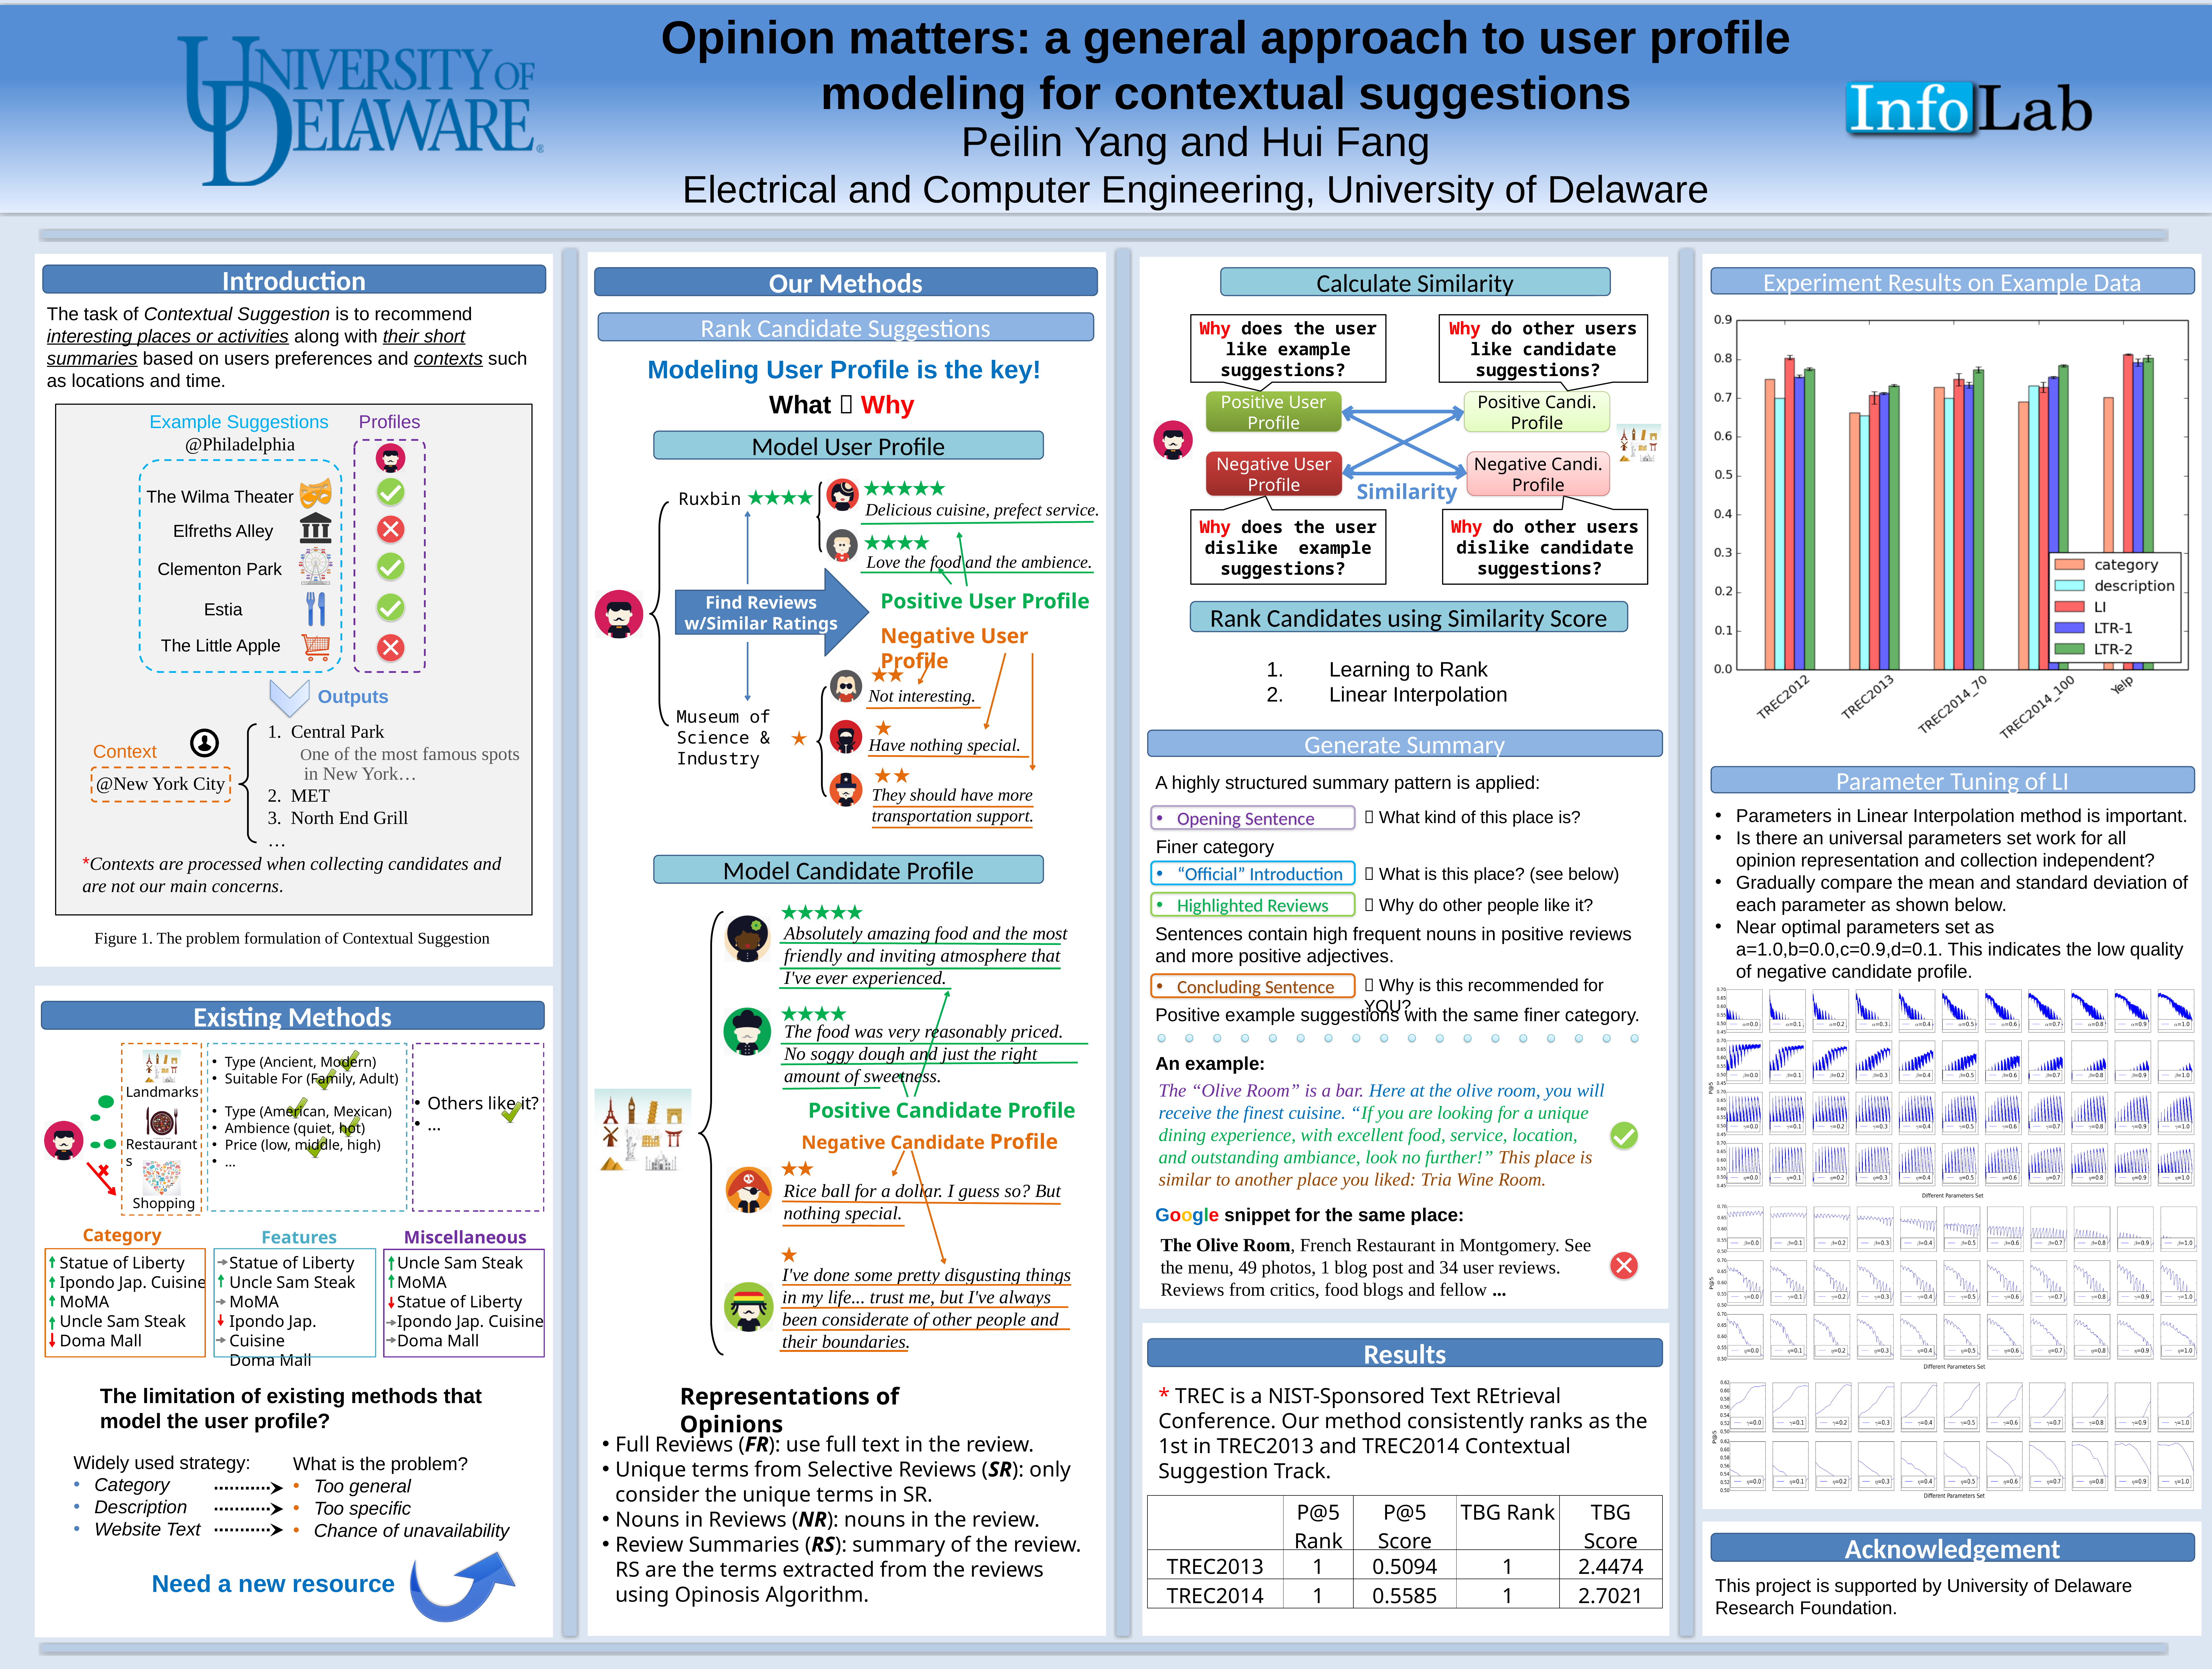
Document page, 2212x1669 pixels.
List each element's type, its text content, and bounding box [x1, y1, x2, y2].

text_box [1158, 1034, 1166, 1042]
text_box Example Suggestions @Philadelphia [145, 408, 335, 456]
text_box A highly structured summary pattern is applied: [1151, 768, 1562, 795]
text_box Introduction [42, 265, 546, 294]
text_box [893, 1150, 905, 1177]
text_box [781, 1307, 1068, 1308]
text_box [377, 634, 405, 662]
text_box [1680, 249, 1693, 1636]
text_box Figure 1. The problem formulation of Contextual Suggestion [90, 925, 501, 949]
text_box [1408, 1034, 1416, 1042]
text_box [797, 903, 814, 919]
picture [305, 1135, 329, 1159]
table_cell 1 [1457, 1579, 1559, 1608]
text_box Not interesting. [1007, 682, 1031, 707]
text_box [813, 1005, 830, 1017]
text_box I've done some pretty disgusting things in my life... trust me, but I've always been considerate of other people and their boundaries. [778, 1260, 1078, 1354]
text_box Why does the user dislike example suggestions? [1190, 498, 1387, 585]
text_box Shopping [201, 1192, 205, 1213]
picture [829, 773, 863, 807]
text_box Statue of Liberty Uncle Sam Steak MoMA Ipondo Jap. Cuisine Doma Mall [225, 1250, 379, 1371]
text_box [1213, 1034, 1221, 1042]
text_box [1702, 253, 2202, 1510]
text_box [1380, 1034, 1388, 1042]
text_box Existing Methods [41, 1001, 545, 1030]
text_box Museum of Science & Industry [672, 703, 800, 770]
table_cell 0.5585 [1354, 1579, 1456, 1608]
text_box Generate Summary [1147, 729, 1663, 757]
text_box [914, 991, 949, 1043]
text_box *Contexts are processed when collecting candidates and are not our main concerns. [78, 849, 511, 898]
picture [285, 1096, 309, 1120]
picture [830, 670, 862, 702]
text_box Category [78, 1222, 174, 1247]
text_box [912, 1206, 945, 1265]
text_box * TREC is a NIST-Sponsored Text REtrieval Conference. Our method consistently ranks as the 1st in TREC2013 and TREC2014 Contextual Suggestion Track. [1154, 1380, 1658, 1485]
picture [723, 1008, 771, 1056]
text_box Others like it? … [544, 1090, 551, 1136]
text_box Negative Candidate Profile [797, 1126, 1095, 1155]
text_box Absolutely amazing food and the most friendly and inviting atmosphere that I've ever experienced. [780, 919, 1095, 990]
text_box What  Why [765, 386, 946, 421]
text_box  Why is this recommended for YOU? [1360, 972, 1658, 1018]
text_box [797, 1160, 814, 1176]
text_box [817, 482, 822, 552]
text_box [699, 912, 724, 1355]
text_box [779, 988, 952, 989]
text_box [889, 675, 902, 682]
text_box  What is this place? (see below) [1360, 860, 1658, 886]
text_box “Official” Introduction [1151, 861, 1355, 885]
table_cell 1 [1284, 1579, 1353, 1608]
text_box [563, 249, 577, 1636]
text_box Rank Candidates using Similarity Score [1190, 601, 1629, 632]
picture [826, 478, 859, 511]
picture [375, 443, 405, 473]
picture [142, 1104, 181, 1139]
text_box Profiles [352, 408, 428, 434]
text_box Statue of Liberty Ipondo Jap. Cuisine MoMA Uncle Sam Steak Doma Mall [206, 1250, 211, 1352]
text_box [55, 404, 533, 915]
text_box Representations of Opinions [676, 1379, 1011, 1429]
text_box Learning to Rank Linear Interpolation [1262, 653, 1541, 708]
text_box Widely used strategy: Category Description Website Text [69, 1448, 274, 1542]
text_box [780, 488, 797, 505]
text_box [817, 687, 827, 797]
text_box Highlighted Reviews [1151, 893, 1355, 916]
text_box This project is supported by University of Delaware Research Foundation. [1711, 1571, 2198, 1620]
text_box [139, 459, 342, 673]
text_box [782, 1329, 1070, 1330]
picture [1617, 424, 1661, 465]
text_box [959, 532, 967, 586]
picture [595, 1089, 691, 1177]
text_box [1519, 1034, 1527, 1042]
text_box [239, 724, 257, 843]
text_box [650, 502, 669, 726]
picture [142, 1160, 181, 1196]
text_box The “Olive Room” is a bar. Here at the olive room, you will receive the finest cuisine. “If you are looking for a unique dining experience, with excellent food, service, location, and outstanding ambiance, look no further!” This place is similar to another place you liked: Tria Wine Room. [1154, 1076, 1610, 1191]
text_box [90, 1114, 101, 1122]
text_box [928, 479, 946, 496]
text_box [1142, 1322, 1670, 1636]
table_header P@5 Rank [1284, 1496, 1353, 1549]
picture [724, 915, 771, 962]
text_box [797, 1005, 814, 1017]
text_box [896, 479, 913, 496]
text_box [1492, 1034, 1499, 1042]
text_box [1139, 256, 1669, 1309]
text_box Miscellaneous [400, 1224, 536, 1249]
text_box Peilin Yang and Hui Fang Electrical and Computer Engineering, University of Delaware [289, 112, 2104, 213]
text_box [780, 903, 797, 919]
text_box [896, 534, 913, 548]
text_box [1269, 1034, 1277, 1042]
table_header P@5 Score [1354, 1496, 1456, 1549]
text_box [985, 653, 1006, 730]
text_box Find Reviews w/Similar Ratings [675, 568, 869, 657]
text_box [1341, 411, 1467, 474]
text_box Restaurants [201, 1133, 208, 1171]
text_box Features [257, 1224, 346, 1248]
text_box Rice ball for a dollar. I guess so? But nothing special. [779, 1176, 910, 1225]
text_box The food was very reasonably priced. No soggy dough and just the right amount of sweetness. [950, 1017, 1094, 1088]
text_box [829, 903, 846, 919]
picture [726, 1167, 772, 1213]
text_box Love the food and the ambience. [968, 548, 1115, 574]
text_box Rank Candidate Suggestions [597, 312, 1094, 342]
text_box Modeling User Profile is the key! [643, 351, 1061, 386]
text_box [377, 515, 405, 543]
picture [830, 720, 862, 754]
text_box [879, 479, 896, 496]
picture [299, 547, 332, 585]
picture [393, 1520, 521, 1639]
text_box [790, 729, 808, 746]
text_box Delicious cuisine, prefect service. [861, 496, 1113, 521]
text_box Love the food and the ambience. [862, 548, 957, 572]
text_box [270, 679, 309, 717]
text_box [1297, 1034, 1305, 1042]
table_cell 0.5094 [1354, 1550, 1456, 1579]
text_box [41, 231, 2166, 238]
picture [1708, 986, 2195, 1200]
text_box Results [1147, 1338, 1663, 1367]
text_box [780, 1005, 797, 1017]
text_box [863, 534, 880, 548]
text_box Negative Candi. Profile [1467, 452, 1610, 496]
text_box Google snippet for the same place: [1151, 1201, 1489, 1227]
text_box They should have more transportation support. [868, 781, 1094, 827]
picture [1708, 308, 2195, 749]
text_box [1631, 1034, 1639, 1042]
picture [300, 512, 332, 544]
text_box [747, 488, 764, 505]
text_box [90, 1141, 101, 1149]
text_box [1575, 1034, 1583, 1042]
text_box The Olive Room, French Restaurant in Montgomery. See the menu, 49 photos, 1 blog post and 34 user reviews. Reviews from critics, food blogs and fellow ... [1156, 1231, 1603, 1302]
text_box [861, 522, 1094, 524]
text_box [1702, 1521, 2202, 1636]
text_box Parameter Tuning of LI [1710, 766, 2195, 794]
picture [338, 1114, 362, 1139]
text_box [779, 943, 1061, 944]
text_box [912, 1150, 945, 1201]
text_box Our Methods [594, 267, 1098, 296]
text_box [587, 251, 1107, 1636]
text_box Positive example suggestions with the same finer category. [1151, 1001, 1651, 1027]
picture [724, 1282, 774, 1332]
table_header TBG Score [1560, 1496, 1662, 1549]
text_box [782, 1201, 1061, 1204]
picture [142, 1050, 181, 1085]
text_box Full Reviews (FR): use full text in the review. Unique terms from Selective Reviews (SR): only consider the unique terms in SR. Nouns in Reviews (NR): nouns in the review. Review Summaries (RS): summary of the review. RS are the terms extracted from the reviews using Opinosis Algorithm. [598, 1429, 1095, 1608]
table_header TBG Rank [1457, 1496, 1559, 1549]
text_box Central Park One of the most famous spots 2. MET 3. North End Grill … [263, 717, 532, 852]
text_box Landmarks [201, 1081, 204, 1102]
text_box What is the problem? Too general Too specific Chance of unavailability [289, 1450, 524, 1543]
text_box  What kind of this place is? [1360, 804, 1658, 829]
text_box Similarity [1353, 476, 1475, 506]
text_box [782, 1088, 881, 1089]
text_box Positive User Profile [876, 585, 1097, 615]
picture [189, 728, 219, 758]
text_box [97, 1095, 115, 1109]
table_cell 1 [1284, 1550, 1353, 1579]
text_box Model User Profile [653, 430, 1044, 460]
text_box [87, 1162, 116, 1196]
text_box Negative User Profile [1206, 452, 1342, 496]
text_box [41, 1644, 2166, 1652]
picture [177, 36, 544, 186]
text_box Positive Candidate Profile [804, 1095, 1103, 1124]
text_box [91, 767, 231, 802]
table_cell TREC2013 [1148, 1550, 1283, 1579]
text_box Context [87, 737, 163, 764]
text_box [796, 488, 814, 505]
text_box Ruxbin [674, 485, 761, 511]
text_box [868, 756, 1029, 757]
text_box [1436, 1034, 1444, 1042]
text_box in New York… [300, 759, 426, 786]
text_box Model Candidate Profile [653, 855, 1044, 884]
text_box [103, 1138, 117, 1150]
text_box [45, 1248, 206, 1357]
text_box Have nothing special. [864, 732, 1025, 757]
text_box [1353, 1034, 1360, 1042]
picture [1153, 420, 1193, 460]
table_cell 1 [1457, 1550, 1559, 1579]
text_box The task of Contextual Suggestion is to recommend interesting places or activities along with their short summaries based on users preferences and contexts such as locations and time. [43, 300, 546, 393]
text_box [207, 1043, 407, 1212]
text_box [918, 653, 935, 685]
text_box [1116, 249, 1130, 1636]
text_box Why do other users dislike candidate suggestions? [1442, 497, 1648, 585]
text_box Opinion matters: a general approach to user profile modeling for contextual suggestions [643, 5, 1810, 112]
text_box [1603, 1034, 1611, 1042]
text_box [900, 1073, 908, 1097]
text_box [870, 672, 886, 682]
text_box [813, 903, 830, 919]
text_box Rice ball for a dollar. I guess so? But nothing special. [946, 1176, 1094, 1225]
text_box Not interesting. [1034, 682, 1078, 707]
text_box [780, 1246, 798, 1260]
text_box [912, 479, 929, 496]
table_cell 2.4474 [1560, 1550, 1662, 1579]
picture [1821, 53, 2115, 174]
picture [1708, 1203, 2198, 1371]
text_box The limitation of existing methods that model the user profile? [96, 1380, 508, 1435]
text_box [938, 568, 952, 584]
text_box [1325, 1034, 1332, 1042]
text_box Why do other users like candidate suggestions? [1438, 314, 1648, 391]
picture [44, 1121, 84, 1161]
text_box Opening Sentence [1151, 806, 1355, 829]
picture [1711, 1378, 2195, 1500]
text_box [376, 593, 405, 621]
text_box Experiment Results on Example Data [1710, 267, 2195, 295]
text_box The food was very reasonably priced. No soggy dough and just the right amount of sweetness. [780, 1066, 913, 1088]
text_box Why does the user like example suggestions? [1190, 314, 1387, 391]
picture [826, 529, 858, 562]
picture [301, 634, 330, 661]
text_box The food was very reasonably priced. No soggy dough and just the right amount of sweetness. [780, 1017, 913, 1063]
text_box [354, 439, 425, 673]
text_box [780, 1160, 797, 1176]
text_box Calculate Similarity [1220, 267, 1611, 296]
text_box [34, 985, 553, 1638]
text_box Others like it? … [410, 1090, 413, 1136]
text_box [874, 767, 891, 781]
text_box [863, 479, 880, 496]
text_box Negative User Profile [876, 620, 1104, 675]
text_box Sentences contain high frequent nouns in positive reviews and more positive adjectives. [1151, 919, 1651, 968]
picture [595, 590, 643, 638]
text_box [121, 1043, 202, 1216]
text_box  Why do other people like it? [1360, 892, 1658, 917]
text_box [377, 478, 405, 505]
text_box Need a new resource [147, 1566, 405, 1599]
text_box Concluding Sentence [1151, 974, 1355, 997]
text_box [875, 719, 892, 732]
text_box [383, 1249, 545, 1357]
text_box Not interesting. [864, 682, 984, 707]
text_box [893, 767, 911, 781]
text_box Uncle Sam Steak MoMA Statue of Liberty Ipondo Jap. Cuisine Doma Mall [545, 1250, 550, 1352]
picture [299, 477, 332, 510]
text_box [1464, 1034, 1472, 1042]
text_box Acknowledgement [1710, 1533, 2195, 1562]
table_cell TREC2014 [1148, 1579, 1283, 1608]
text_box [34, 253, 553, 967]
table_cell 2.7021 [1560, 1579, 1662, 1608]
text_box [1610, 1121, 1638, 1149]
text_box Parameters in Linear Interpolation method is important. Is there an universal parameters set work for all opinion representation and collection independent? Gradually compare the mean and standard deviation of each parameter as shown below. Near optimal parameters set as a=1.0,b=0.0,c=0.9,d=0.1. This indicates the low quality of negative candidate profile. [1711, 801, 2195, 984]
text_box Finer category [1152, 833, 1279, 859]
text_box Outputs [314, 682, 400, 709]
text_box Positive Candi. Profile [1464, 391, 1610, 432]
text_box [0, 5, 2212, 213]
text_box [377, 552, 405, 580]
text_box An example: [1151, 1049, 1305, 1076]
table_header [1148, 1496, 1283, 1549]
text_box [781, 1062, 1078, 1065]
text_box [829, 1005, 847, 1017]
text_box [1241, 1034, 1249, 1042]
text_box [914, 1046, 949, 1062]
text_box Positive User Profile [1206, 391, 1342, 432]
picture [314, 1049, 361, 1092]
text_box [846, 903, 864, 919]
text_box [412, 1043, 544, 1212]
text_box [1547, 1034, 1555, 1042]
picture [499, 1100, 524, 1124]
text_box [914, 1067, 949, 1097]
picture [298, 591, 334, 627]
text_box [913, 534, 930, 548]
text_box [880, 534, 897, 548]
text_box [1610, 1251, 1638, 1280]
text_box [763, 488, 780, 505]
text_box [1186, 1034, 1193, 1042]
text_box [213, 1248, 376, 1357]
